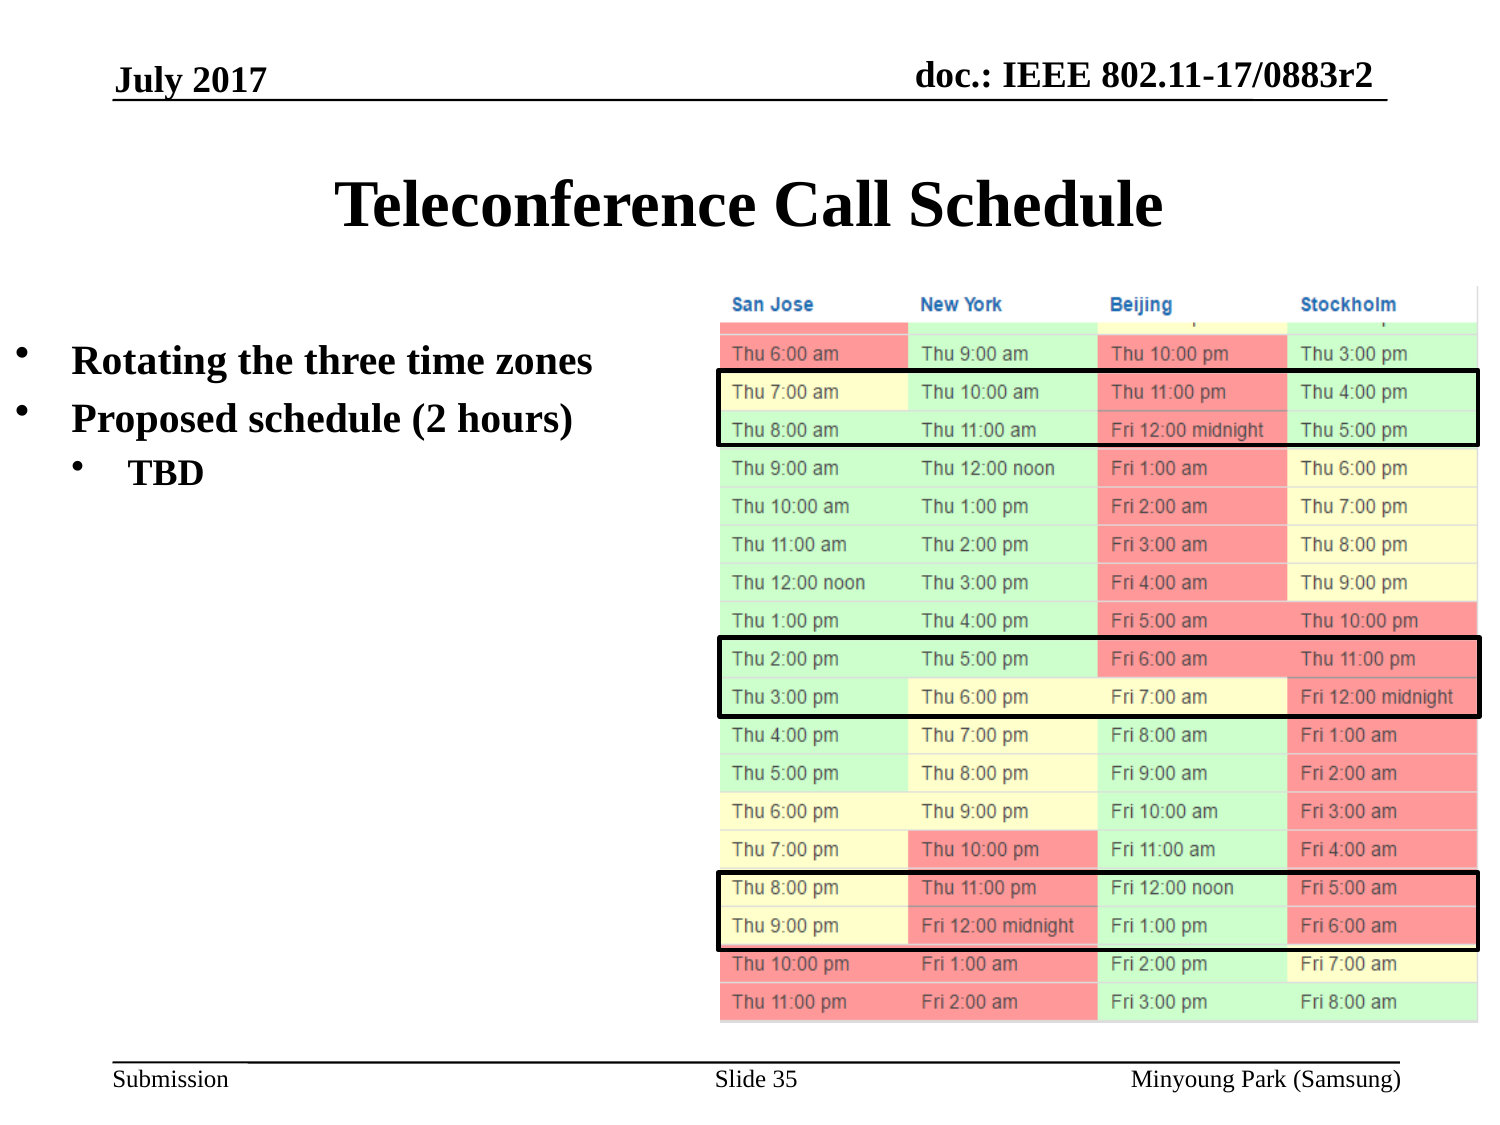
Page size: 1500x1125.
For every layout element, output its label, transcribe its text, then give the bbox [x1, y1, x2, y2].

slide_number Slide 35 [712, 1061, 800, 1093]
list Rotating the three time zones Proposed schedule (2 hours) TBD [0, 324, 712, 1000]
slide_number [114, 54, 374, 101]
title Teleconference Call Schedule [112, 112, 1388, 288]
footer Minyoung Park (Samsung) [949, 1061, 1402, 1093]
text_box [717, 286, 1481, 1024]
